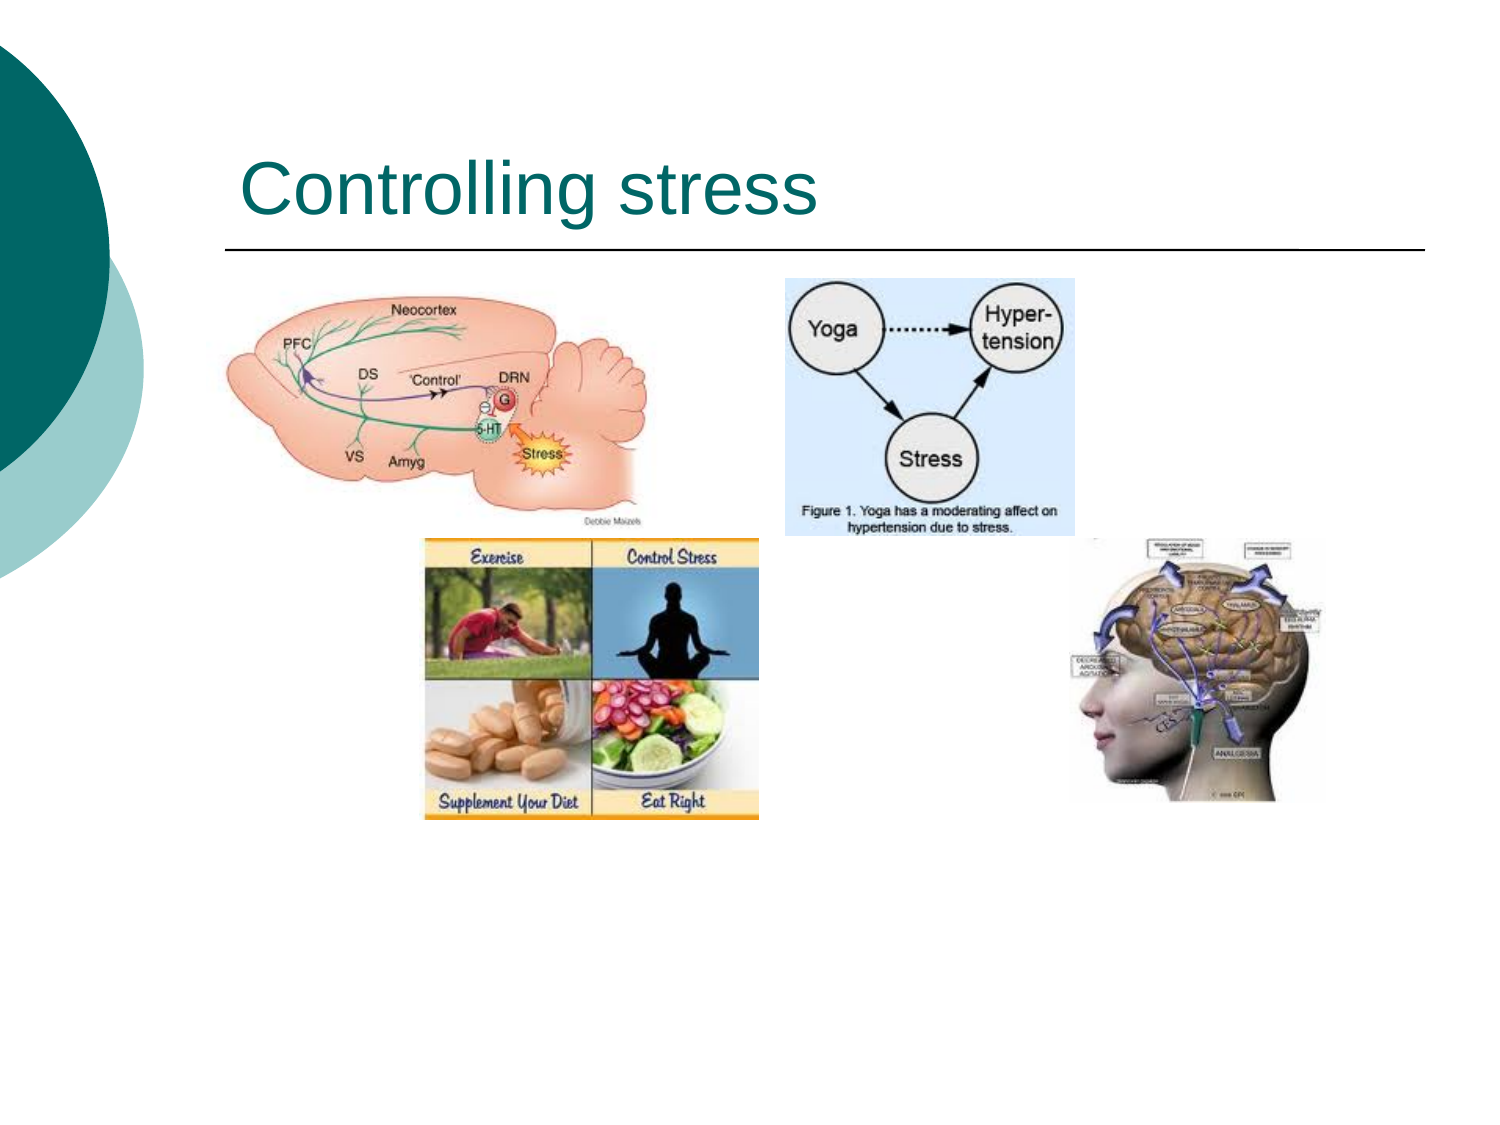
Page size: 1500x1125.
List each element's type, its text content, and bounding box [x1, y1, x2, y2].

picture [1068, 538, 1326, 804]
title Controlling stress [224, 49, 1425, 238]
picture [785, 278, 1075, 536]
picture [206, 266, 759, 821]
